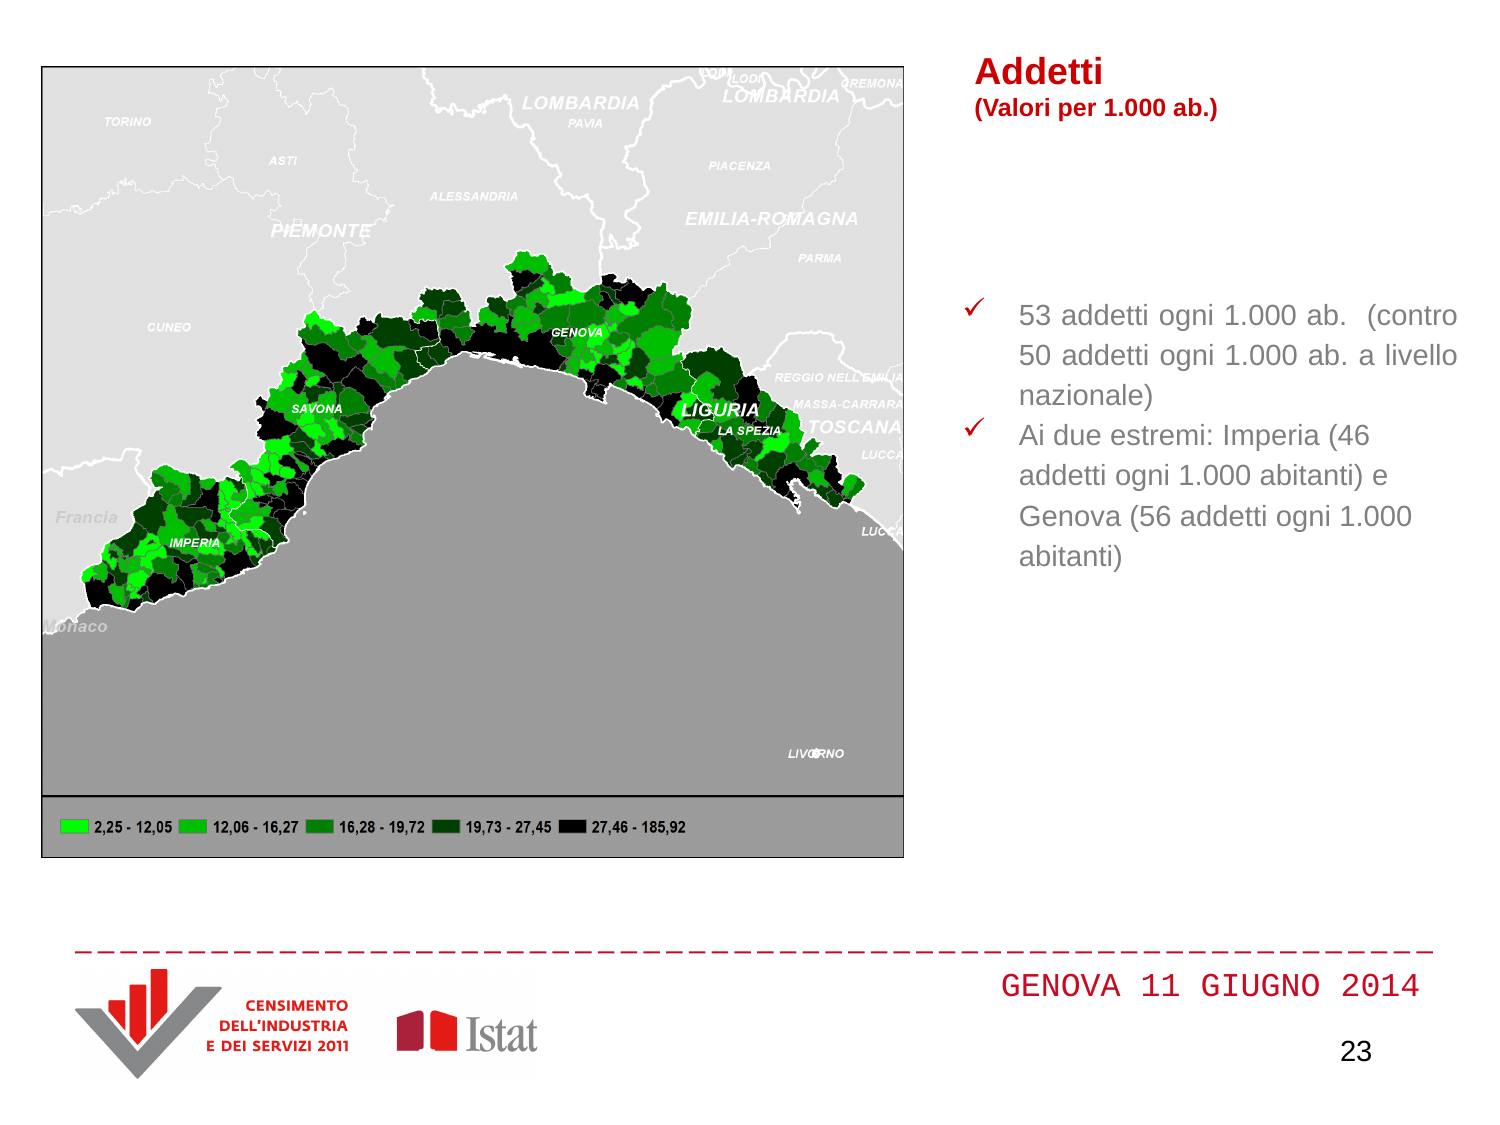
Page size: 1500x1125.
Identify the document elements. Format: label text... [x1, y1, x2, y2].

text_box Addetti (Valori per 1.000 ab.) [974, 19, 1471, 149]
text_box 53 addetti ogni 1.000 ab. (contro 50 addetti ogni 1.000 ab. a livello nazionale) Ai due estremi: Imperia (46 addetti ogni 1.000 abitanti) e Genova (56 addetti ogni 1.000 abitanti) [962, 290, 1459, 681]
picture [40, 66, 904, 858]
picture [75, 969, 538, 1082]
slide_number 23 [1074, 1025, 1388, 1100]
